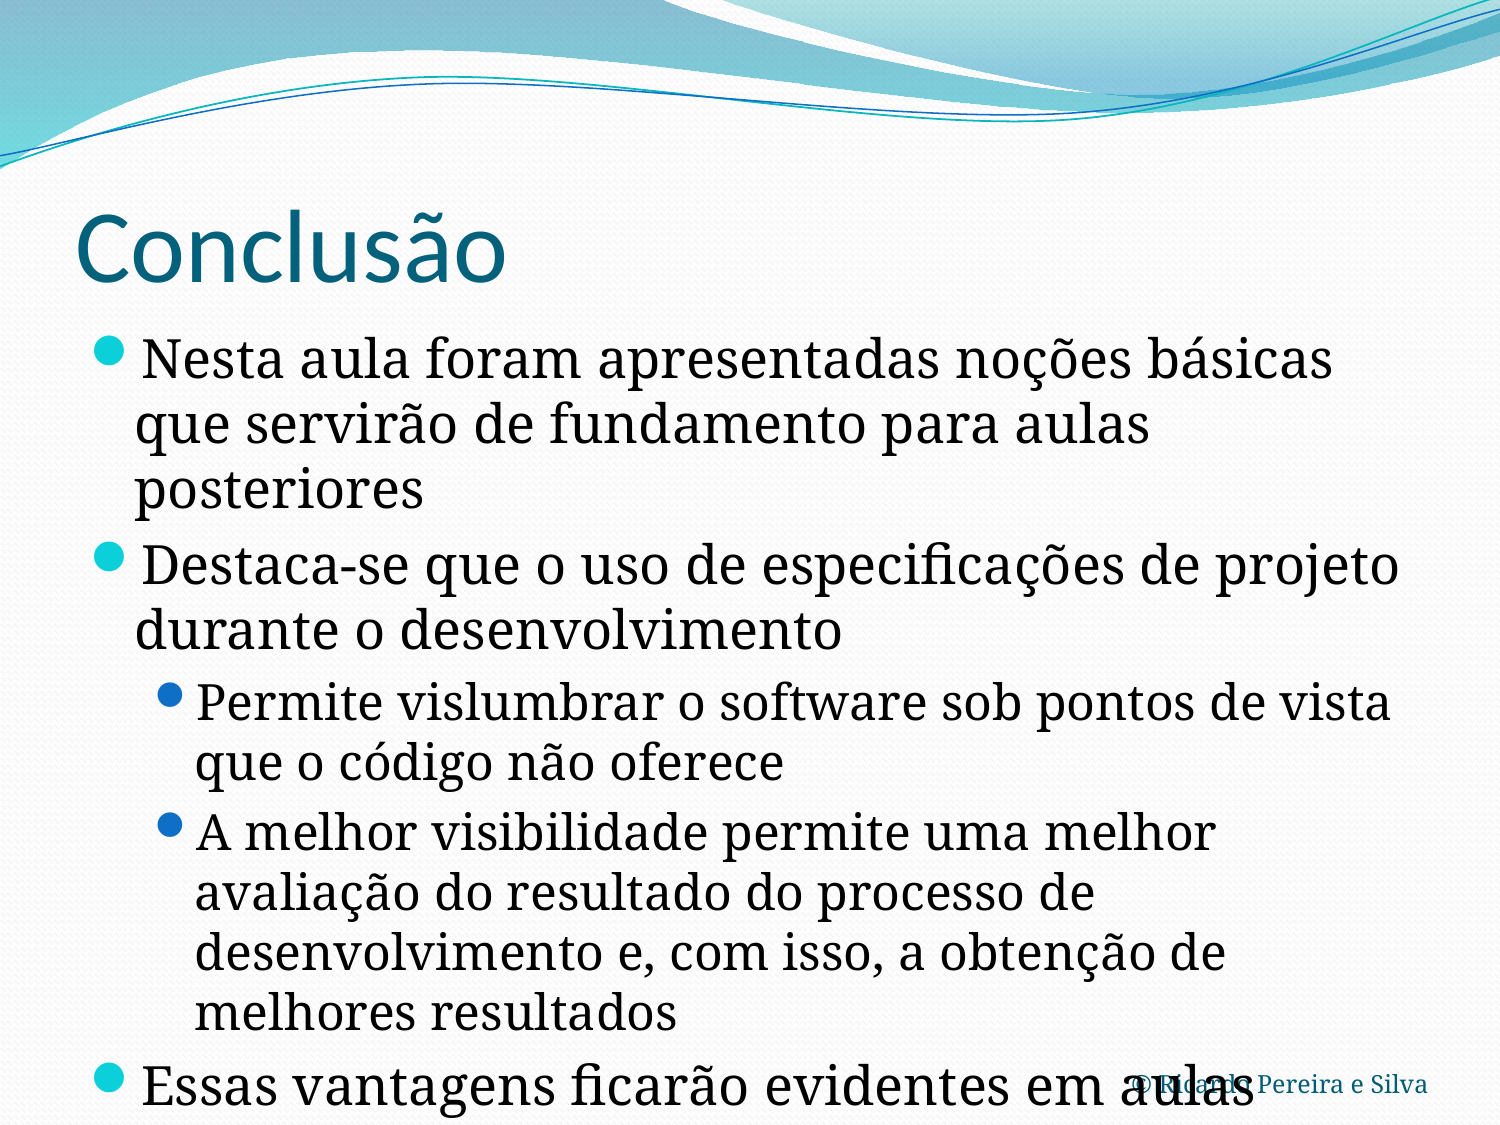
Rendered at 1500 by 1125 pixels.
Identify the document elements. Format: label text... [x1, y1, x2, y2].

footer © Ricardo Pereira e Silva [1101, 1042, 1429, 1103]
list Nesta aula foram apresentadas noções básicas que servirão de fundamento para aulas posteriores Destaca-se que o uso de especificações de projeto durante o desenvolvimento Permite vislumbrar o software sob pontos de vista que o código não oferece A melhor visibilidade permite uma melhor avaliação do resultado do processo de desenvolvimento e, com isso, a obtenção de melhores resultados Essas vantagens ficarão evidentes em aulas posteriores [75, 317, 1425, 1038]
title Conclusão [75, 115, 1425, 303]
